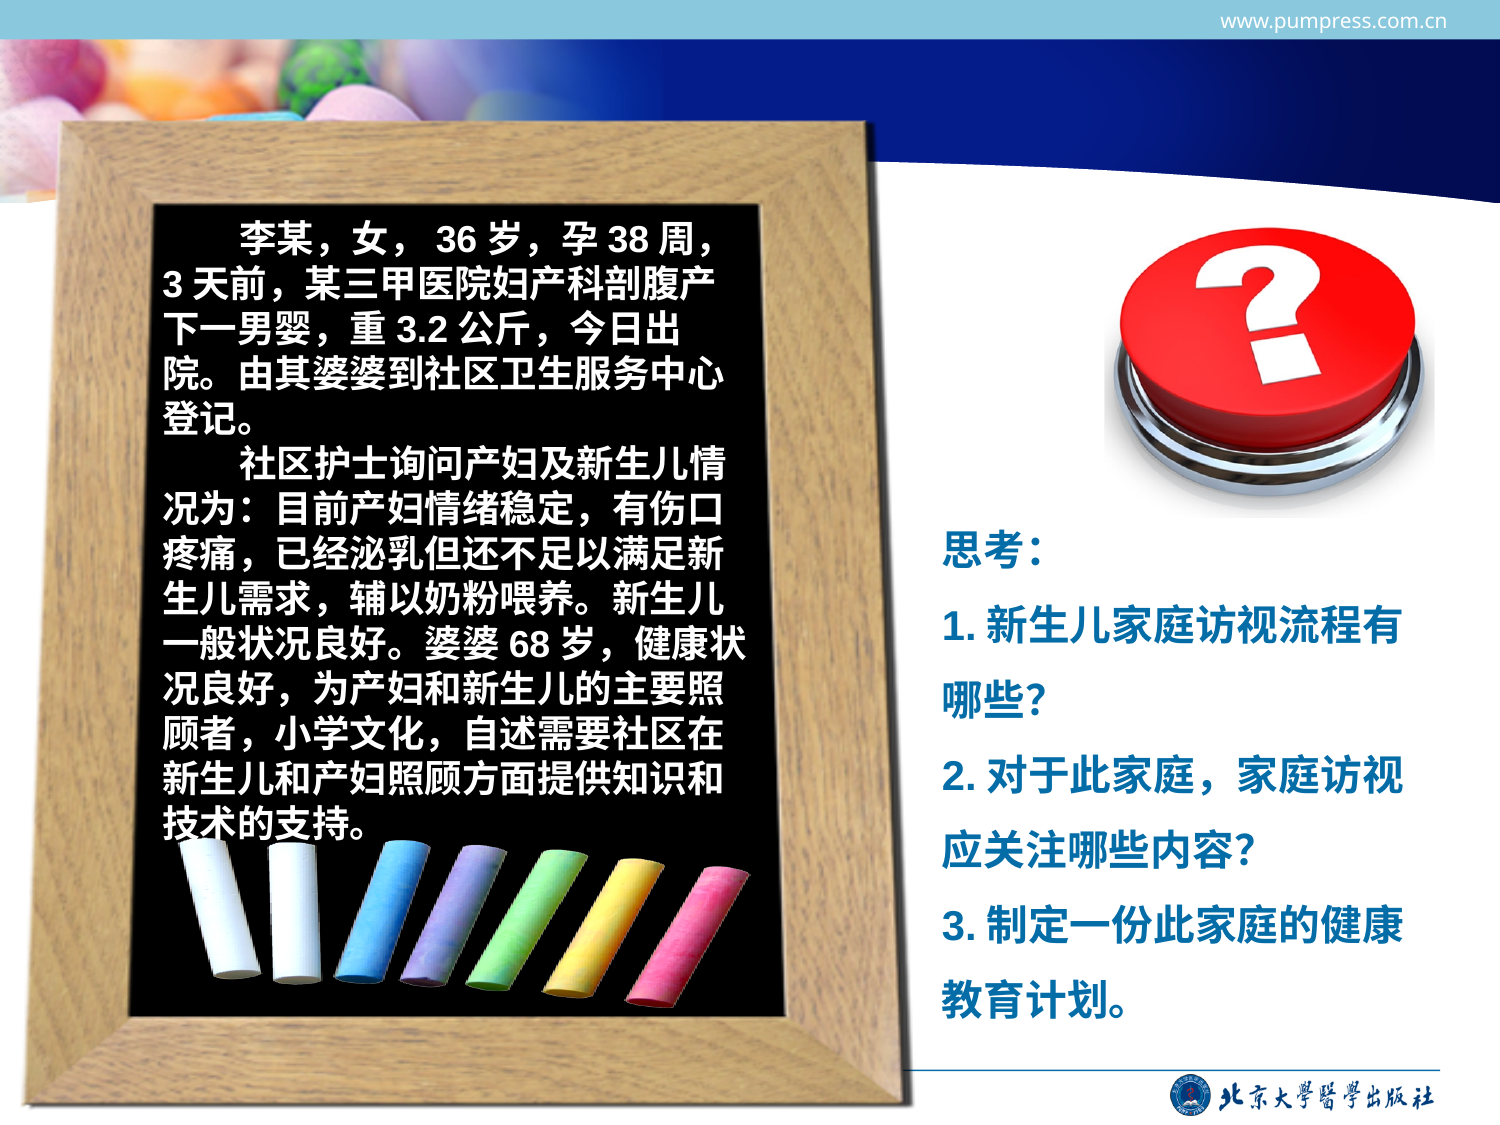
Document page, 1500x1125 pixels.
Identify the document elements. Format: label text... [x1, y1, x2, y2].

picture [0, 40, 1500, 1125]
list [1104, 219, 1435, 518]
slide_number www.pumpress.com.cn [1024, 0, 1463, 38]
text_box 思考： 1.新生儿家庭访视流程有哪些？ 2.对于此家庭，家庭访视应关注哪些内容？ 3.制定一份此家庭的健康教育计划。 [938, 491, 1447, 1032]
picture [1170, 1074, 1436, 1118]
